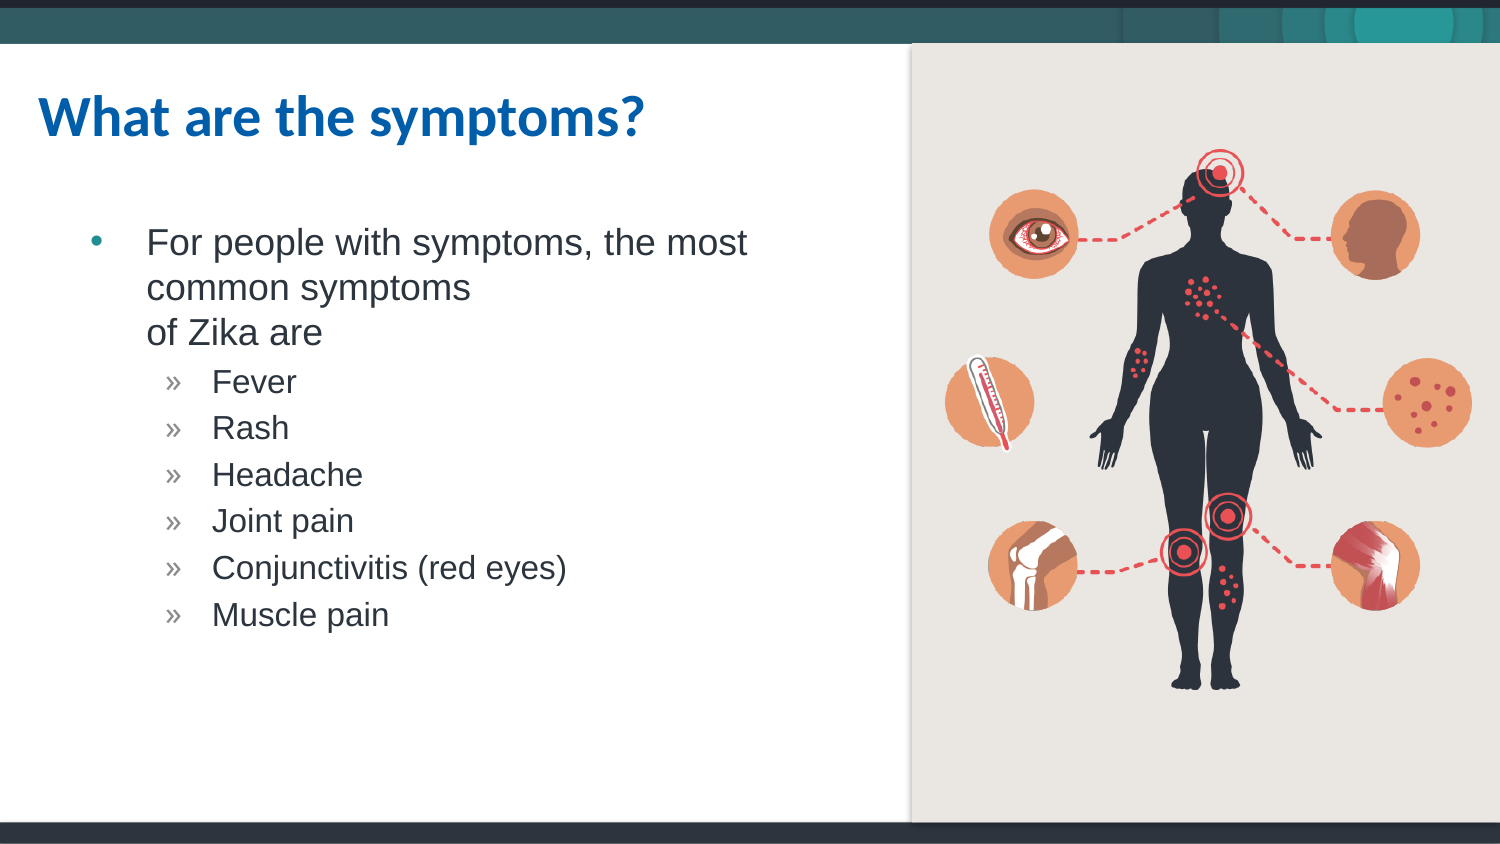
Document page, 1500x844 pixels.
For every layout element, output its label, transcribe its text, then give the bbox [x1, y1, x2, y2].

list For people with symptoms, the most common symptoms of Zika are Fever Rash Headache Joint pain Conjunctivitis (red eyes) Muscle pain [75, 223, 829, 768]
picture [0, 0, 1500, 44]
picture [859, 70, 1500, 768]
title What are the symptoms? [23, 71, 857, 223]
